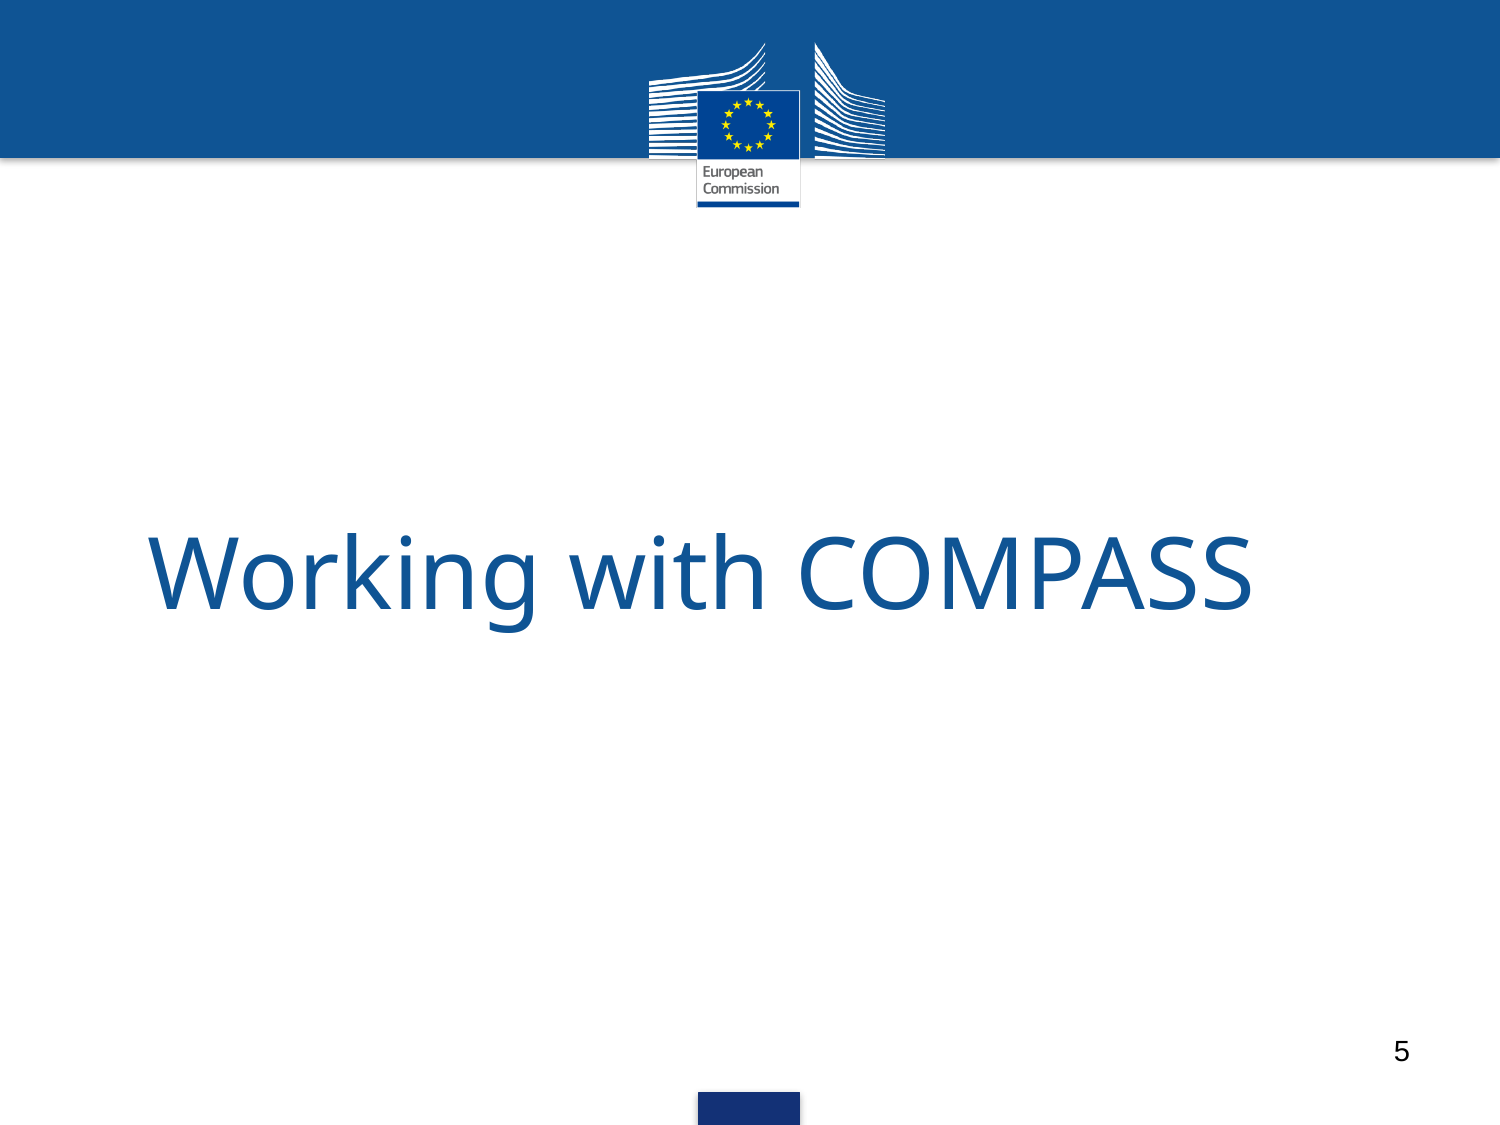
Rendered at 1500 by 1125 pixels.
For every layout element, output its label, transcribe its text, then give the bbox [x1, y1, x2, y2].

text_box Working with COMPASS [132, 502, 1271, 638]
picture [649, 42, 885, 208]
slide_number 5 [1074, 1024, 1425, 1103]
